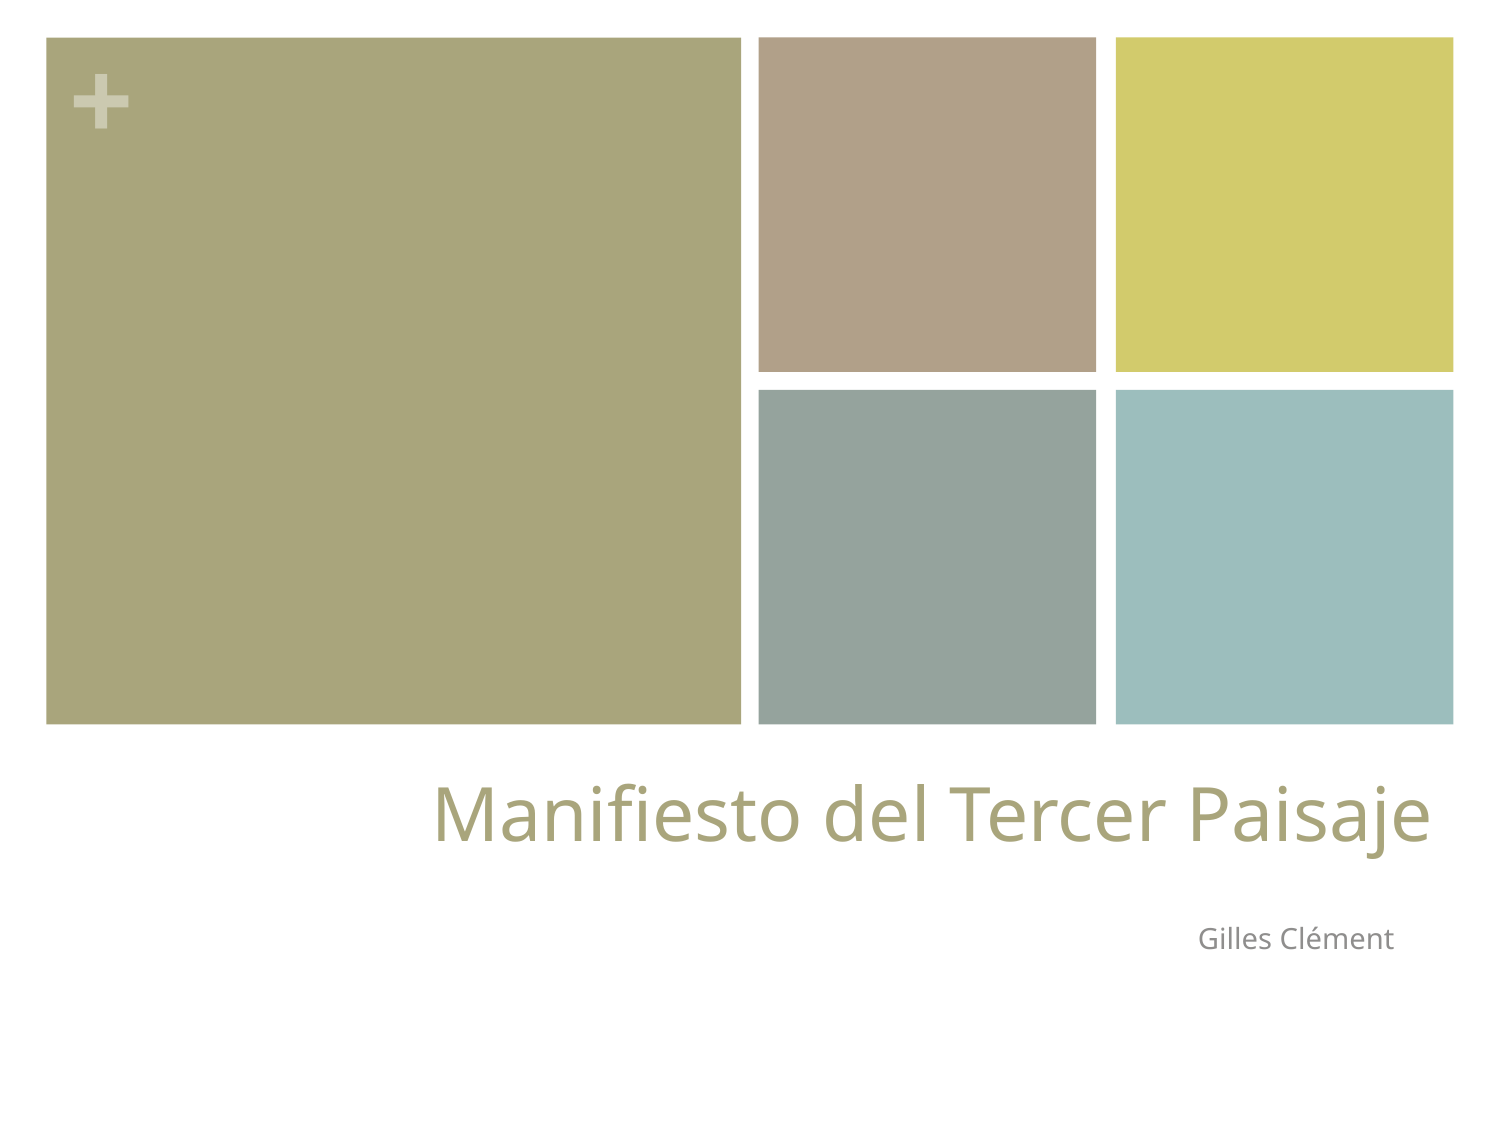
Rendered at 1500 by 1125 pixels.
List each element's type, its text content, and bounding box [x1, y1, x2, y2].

title Manifiesto del Tercer Paisaje [416, 758, 1450, 1051]
subtitle Gilles Clément [1182, 912, 1450, 1036]
